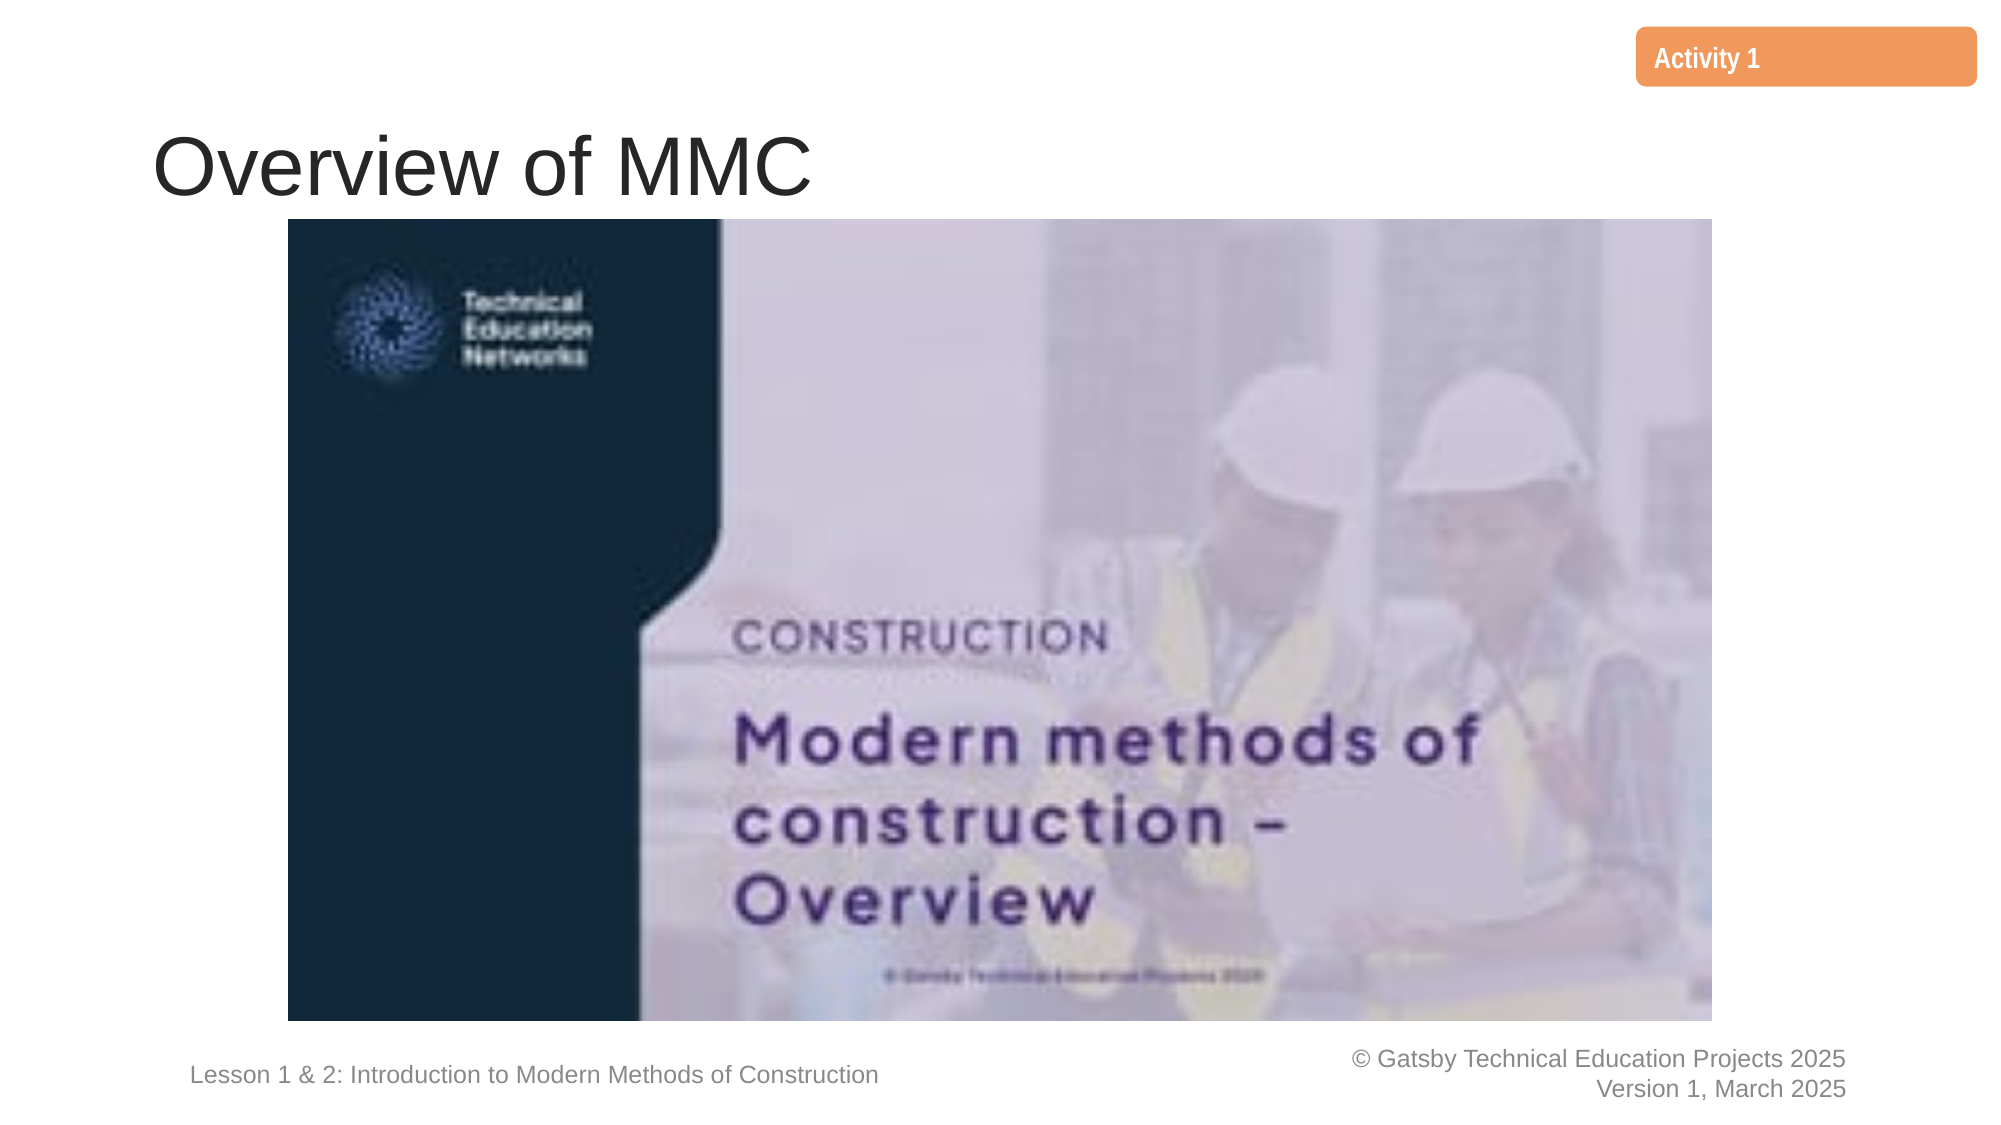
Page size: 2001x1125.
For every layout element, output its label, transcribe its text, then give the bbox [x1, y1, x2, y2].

text_box Activity 1 [1636, 26, 1978, 87]
list Lesson 1 & 2: Introduction to Modern Methods of Construction [137, 1042, 931, 1103]
title Overview of MMC [137, 59, 1863, 278]
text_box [287, 218, 1713, 1022]
